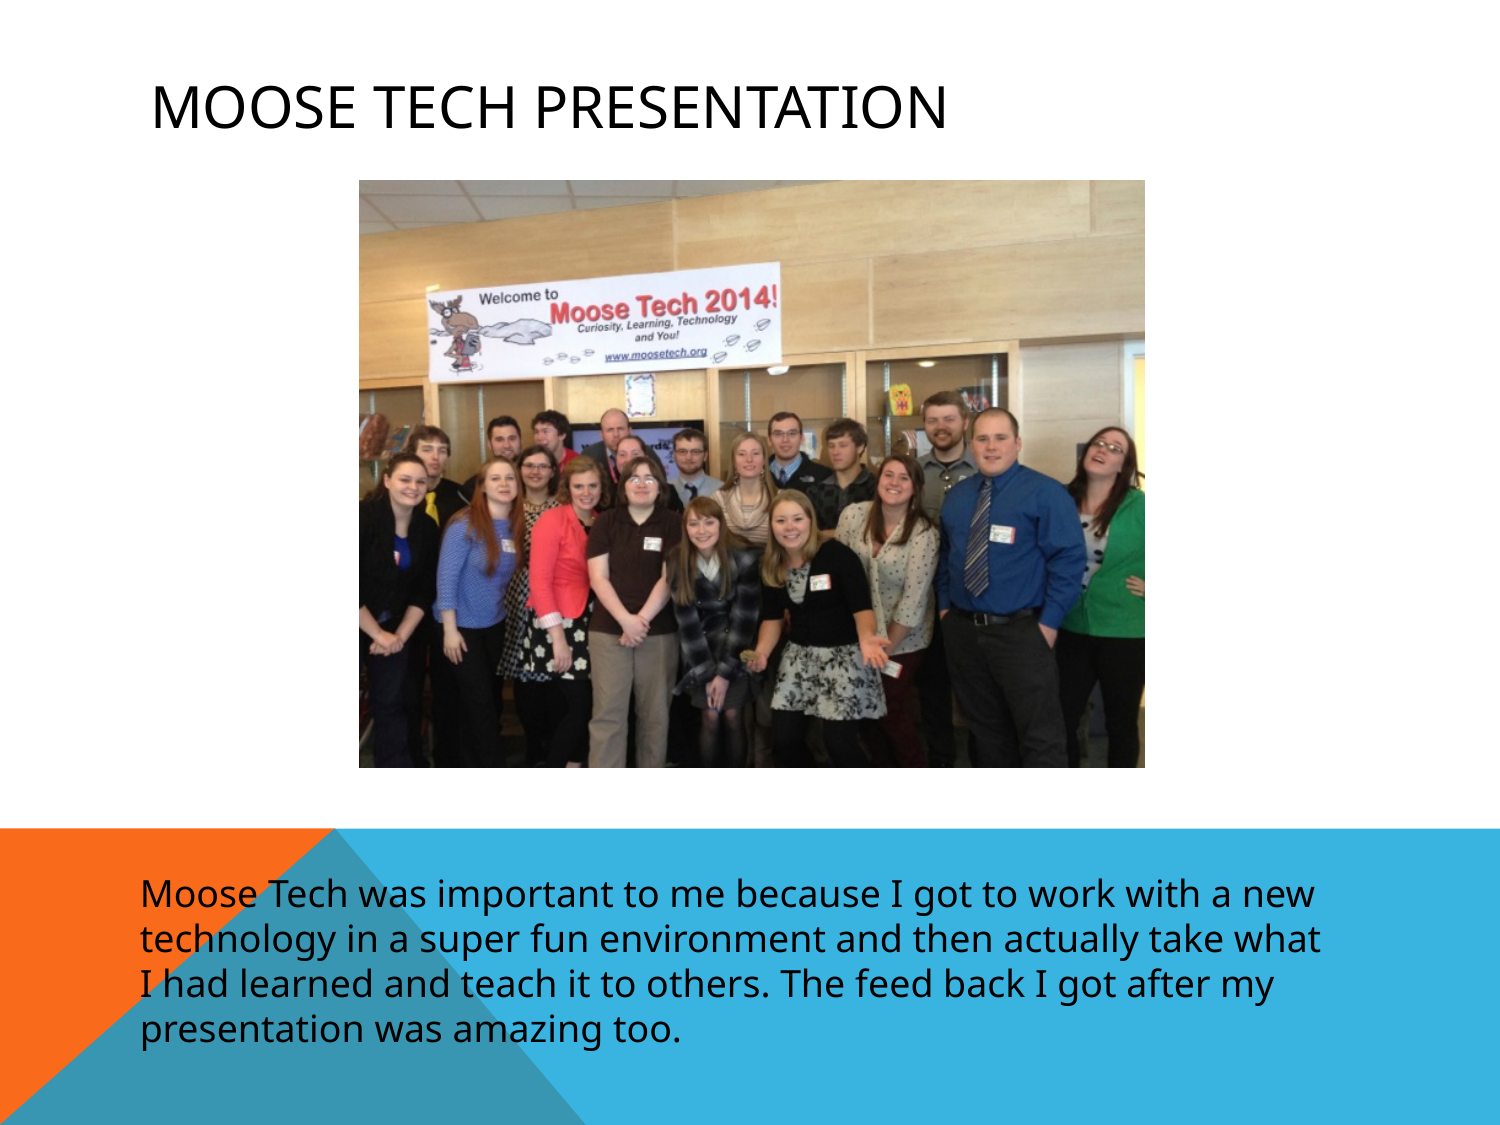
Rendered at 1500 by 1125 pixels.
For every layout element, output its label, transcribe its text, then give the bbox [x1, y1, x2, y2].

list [359, 180, 1145, 768]
title Moose tech Presentation [135, 60, 1369, 150]
text_box Moose Tech was important to me because I got to work with a new technology in a super fun environment and then actually take what I had learned and teach it to others. The feed back I got after my presentation was amazing too. [124, 862, 1338, 1058]
